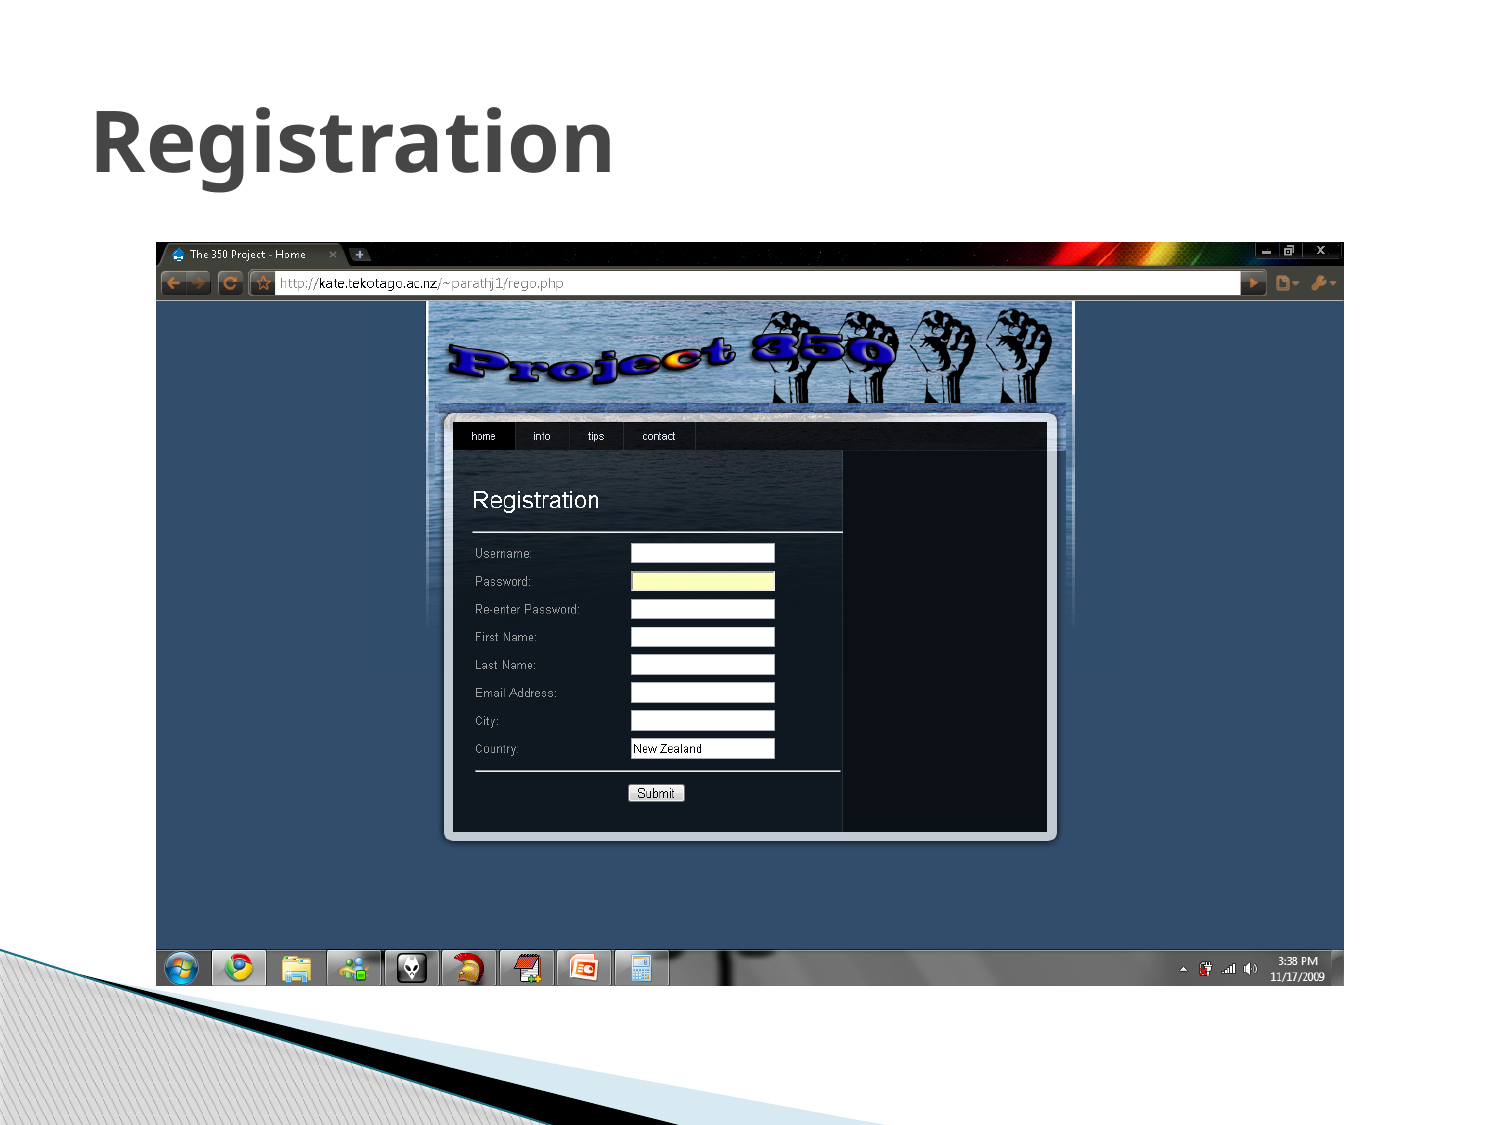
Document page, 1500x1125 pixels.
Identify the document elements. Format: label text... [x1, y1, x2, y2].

title Registration [75, 45, 1425, 233]
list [155, 242, 1345, 986]
